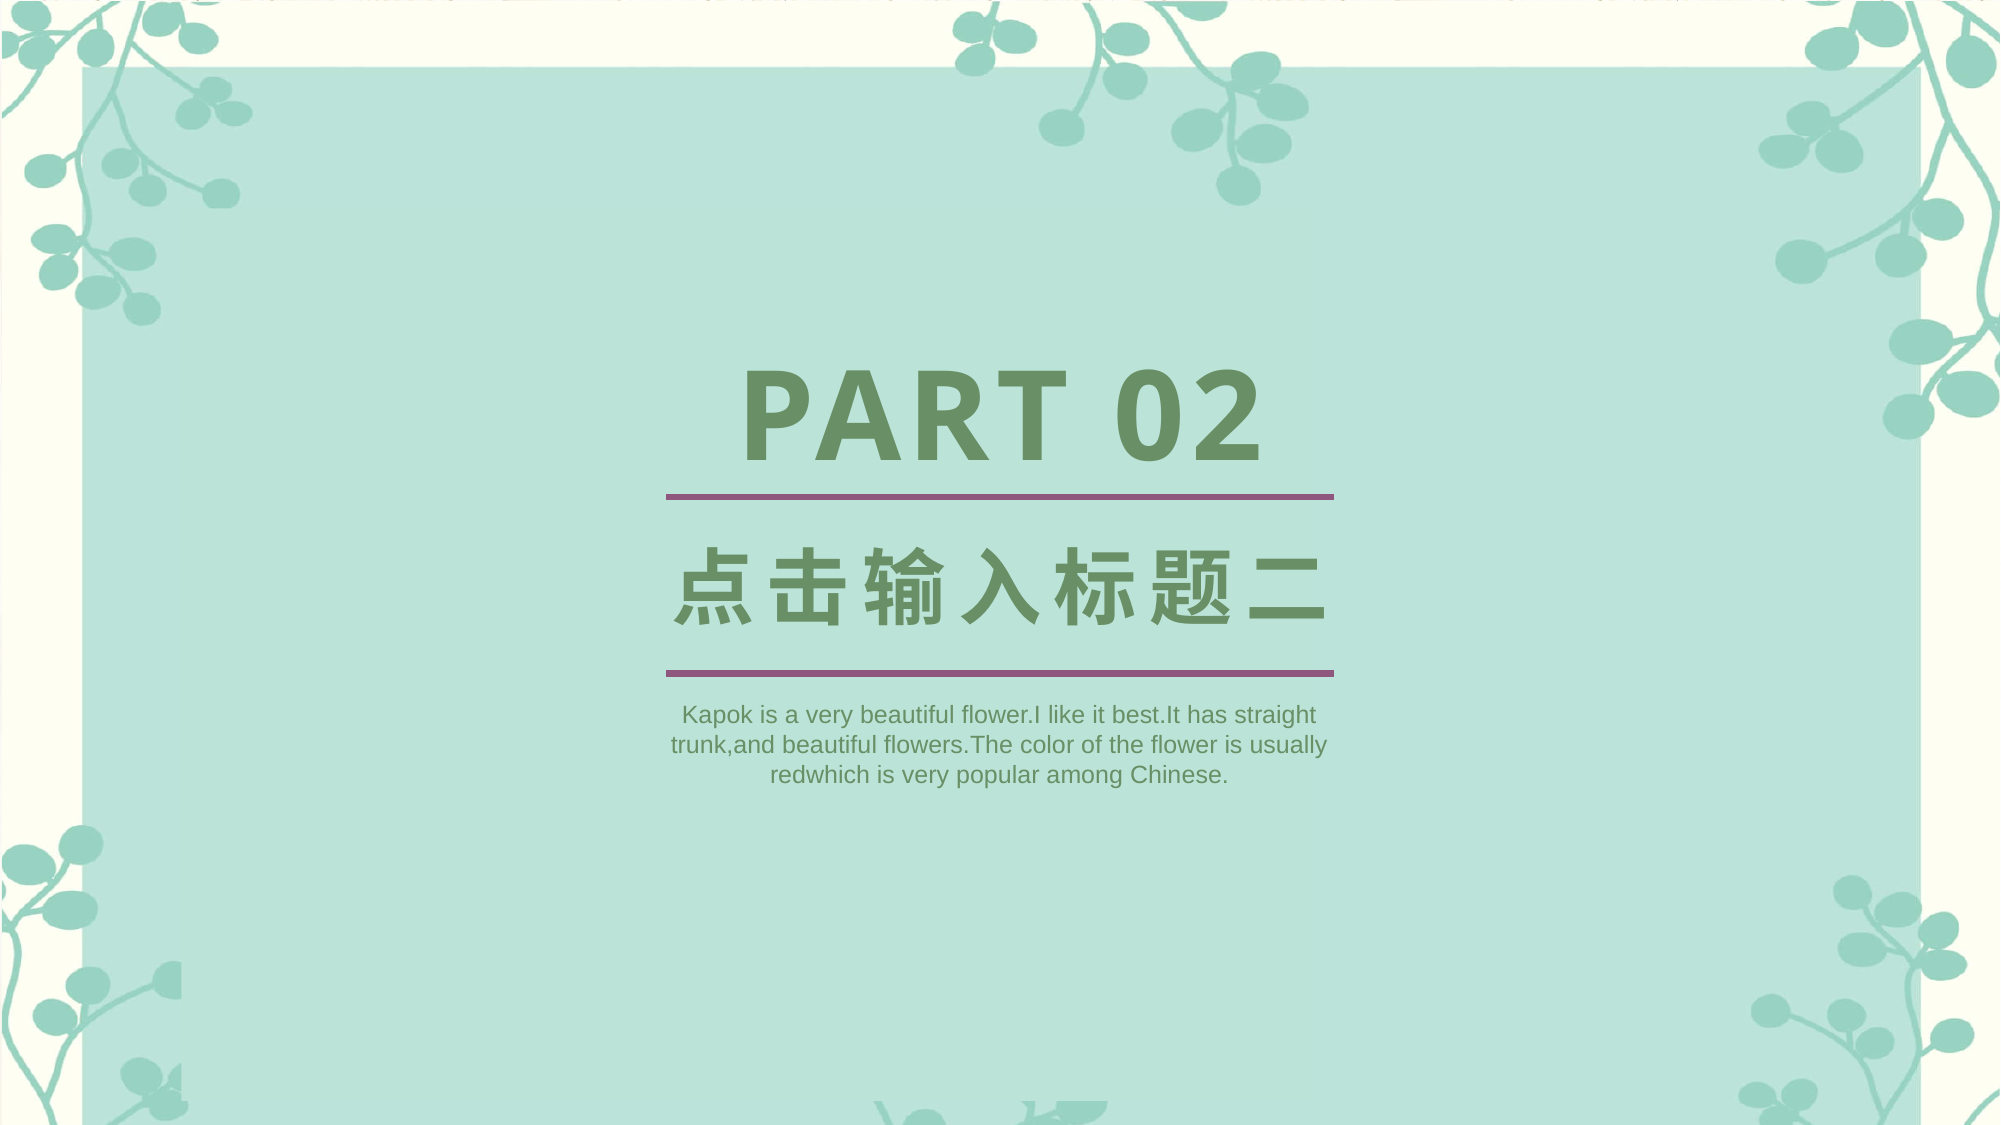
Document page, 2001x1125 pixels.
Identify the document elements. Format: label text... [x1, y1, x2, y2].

text_box PART 02 [626, 327, 1373, 493]
text_box 点击输入标题二 [644, 527, 1356, 643]
text_box Kapok is a very beautiful flower.I like it best.It has straight trunk,and beautiful flowers.The color of the flower is usually redwhich is very popular among Chinese. [649, 690, 1351, 796]
picture [0, 0, 2001, 1125]
